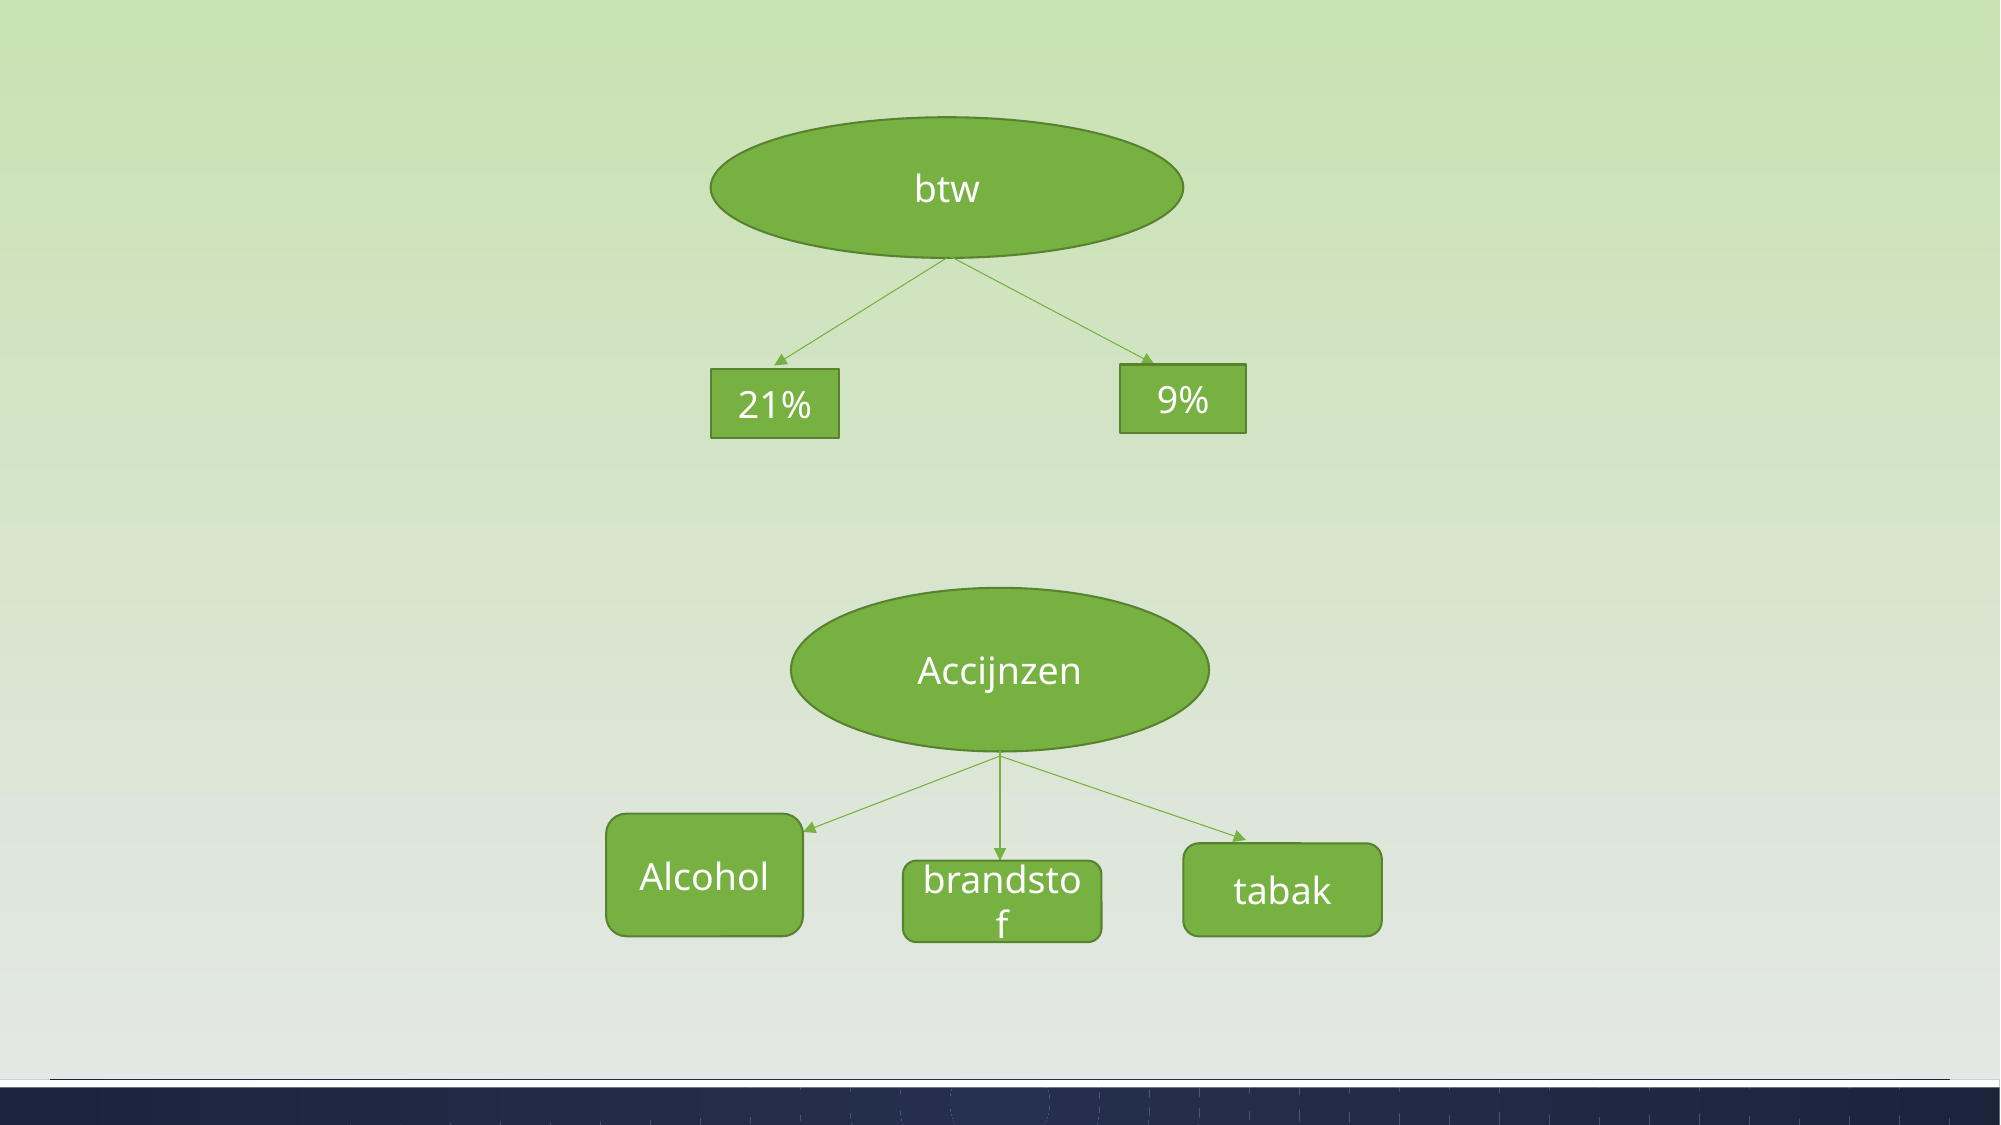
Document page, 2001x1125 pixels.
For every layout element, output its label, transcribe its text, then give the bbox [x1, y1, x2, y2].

text_box Accijnzen [789, 586, 1211, 753]
text_box 21% [710, 368, 840, 439]
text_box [946, 254, 1155, 365]
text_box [999, 756, 1247, 840]
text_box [774, 257, 947, 366]
text_box Alcohol [605, 812, 805, 938]
text_box brandstof [901, 859, 1103, 944]
text_box btw [709, 116, 1185, 257]
text_box 9% [1119, 363, 1247, 434]
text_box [802, 756, 999, 832]
text_box tabak [1182, 842, 1383, 938]
